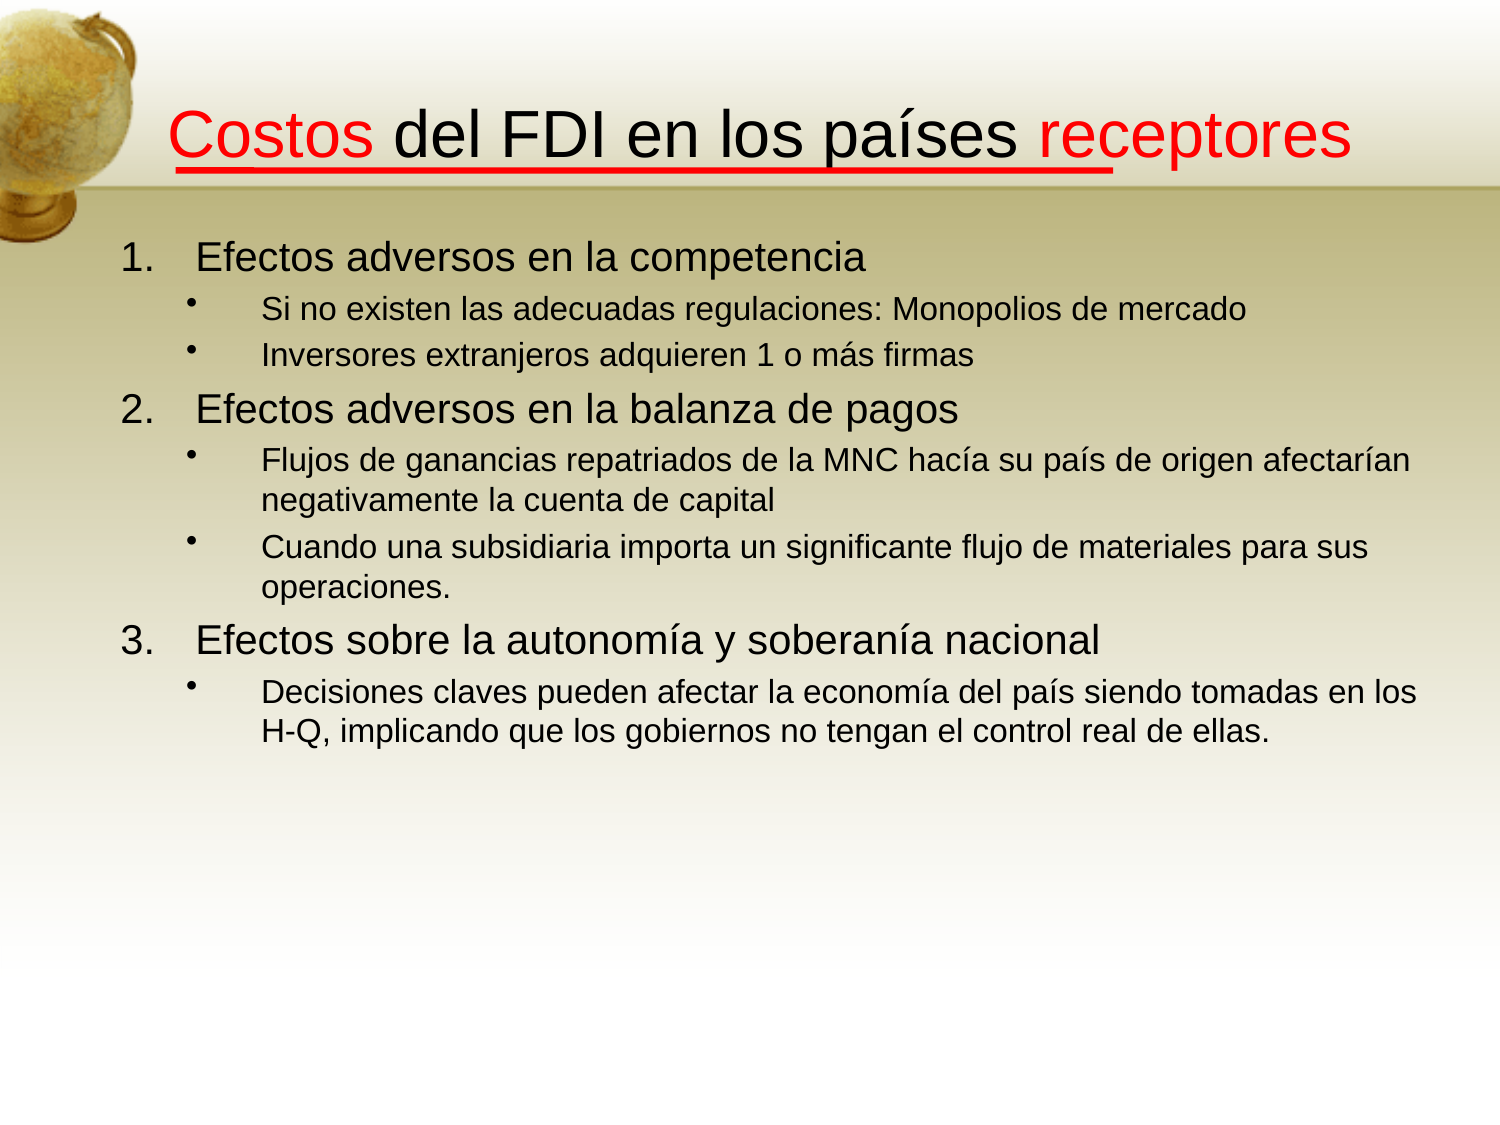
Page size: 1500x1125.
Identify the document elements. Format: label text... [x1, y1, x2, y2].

title Costos del FDI en los países receptores [152, 36, 1482, 179]
list Efectos adversos en la competencia Si no existen las adecuadas regulaciones: Monopolios de mercado Inversores extranjeros adquieren 1 o más firmas Efectos adversos en la balanza de pagos Flujos de ganancias repatriados de la MNC hacía su país de origen afectarían negativamente la cuenta de capital Cuando una subsidiaria importa un significante flujo de materiales para sus operaciones. Efectos sobre la autonomía y soberanía nacional Decisiones claves pueden afectar la economía del país siendo tomadas en los H-Q, implicando que los gobiernos no tengan el control real de ellas. [105, 222, 1454, 1091]
picture [0, 0, 1500, 1125]
